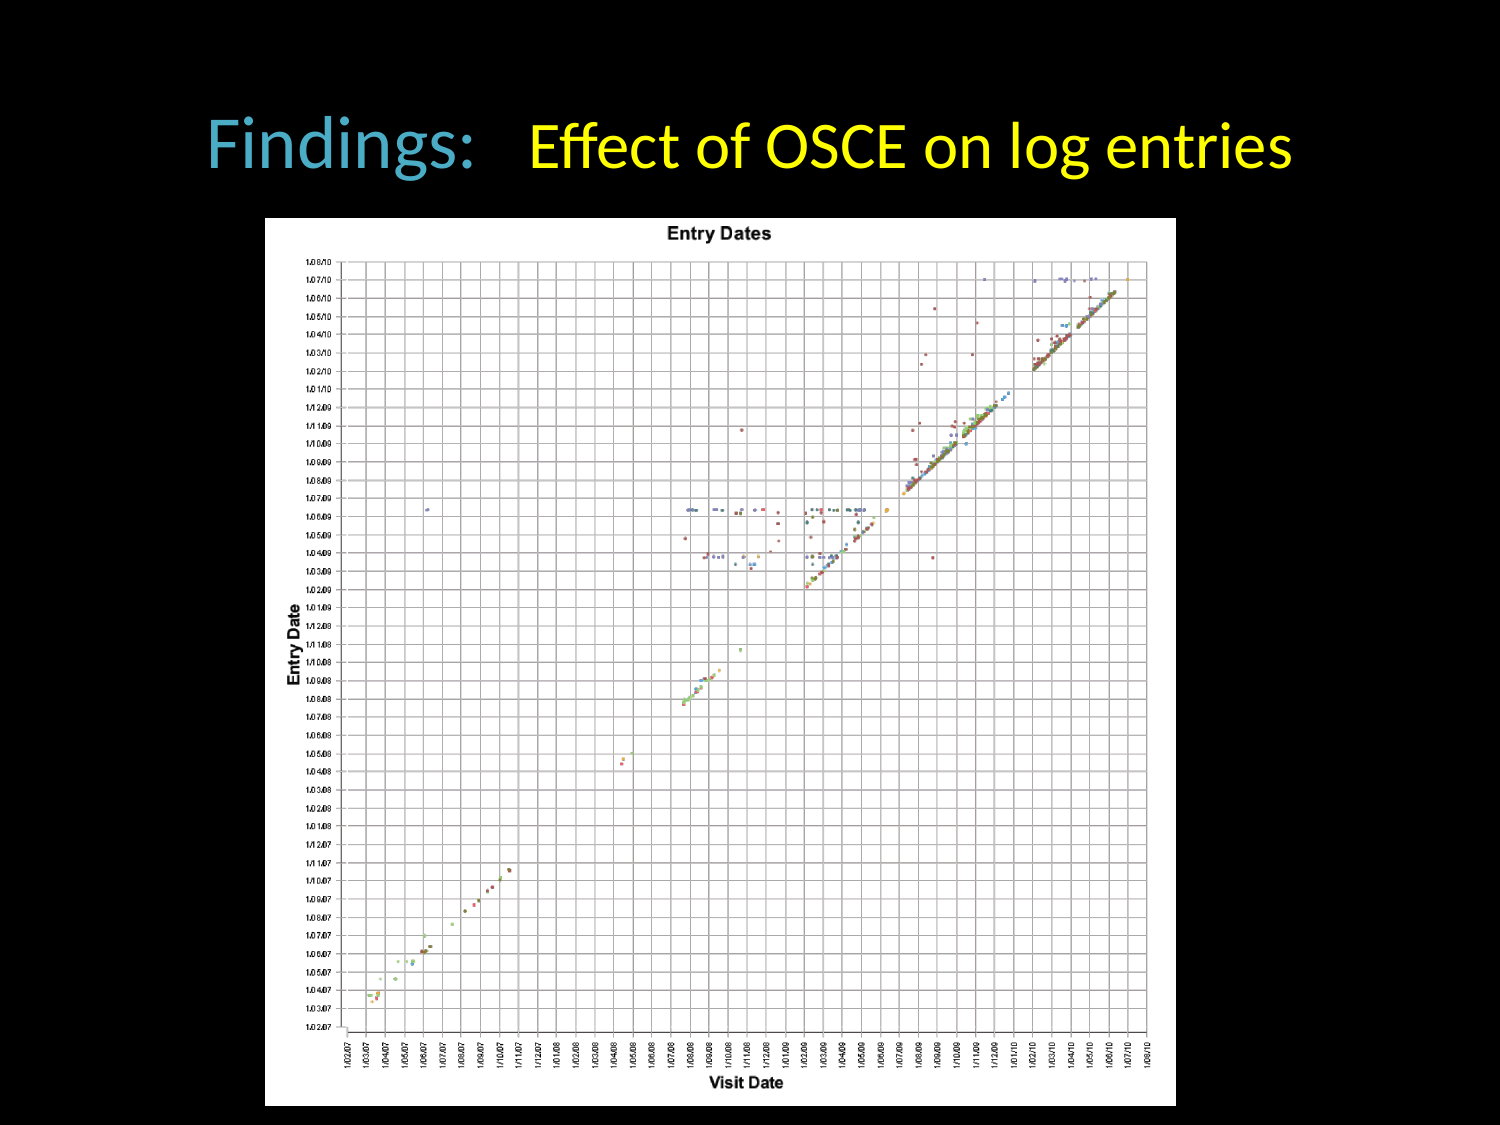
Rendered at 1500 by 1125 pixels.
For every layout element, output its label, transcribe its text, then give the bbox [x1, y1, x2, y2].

picture [265, 218, 1176, 1107]
title Findings: Effect of OSCE on log entries [75, 45, 1425, 233]
